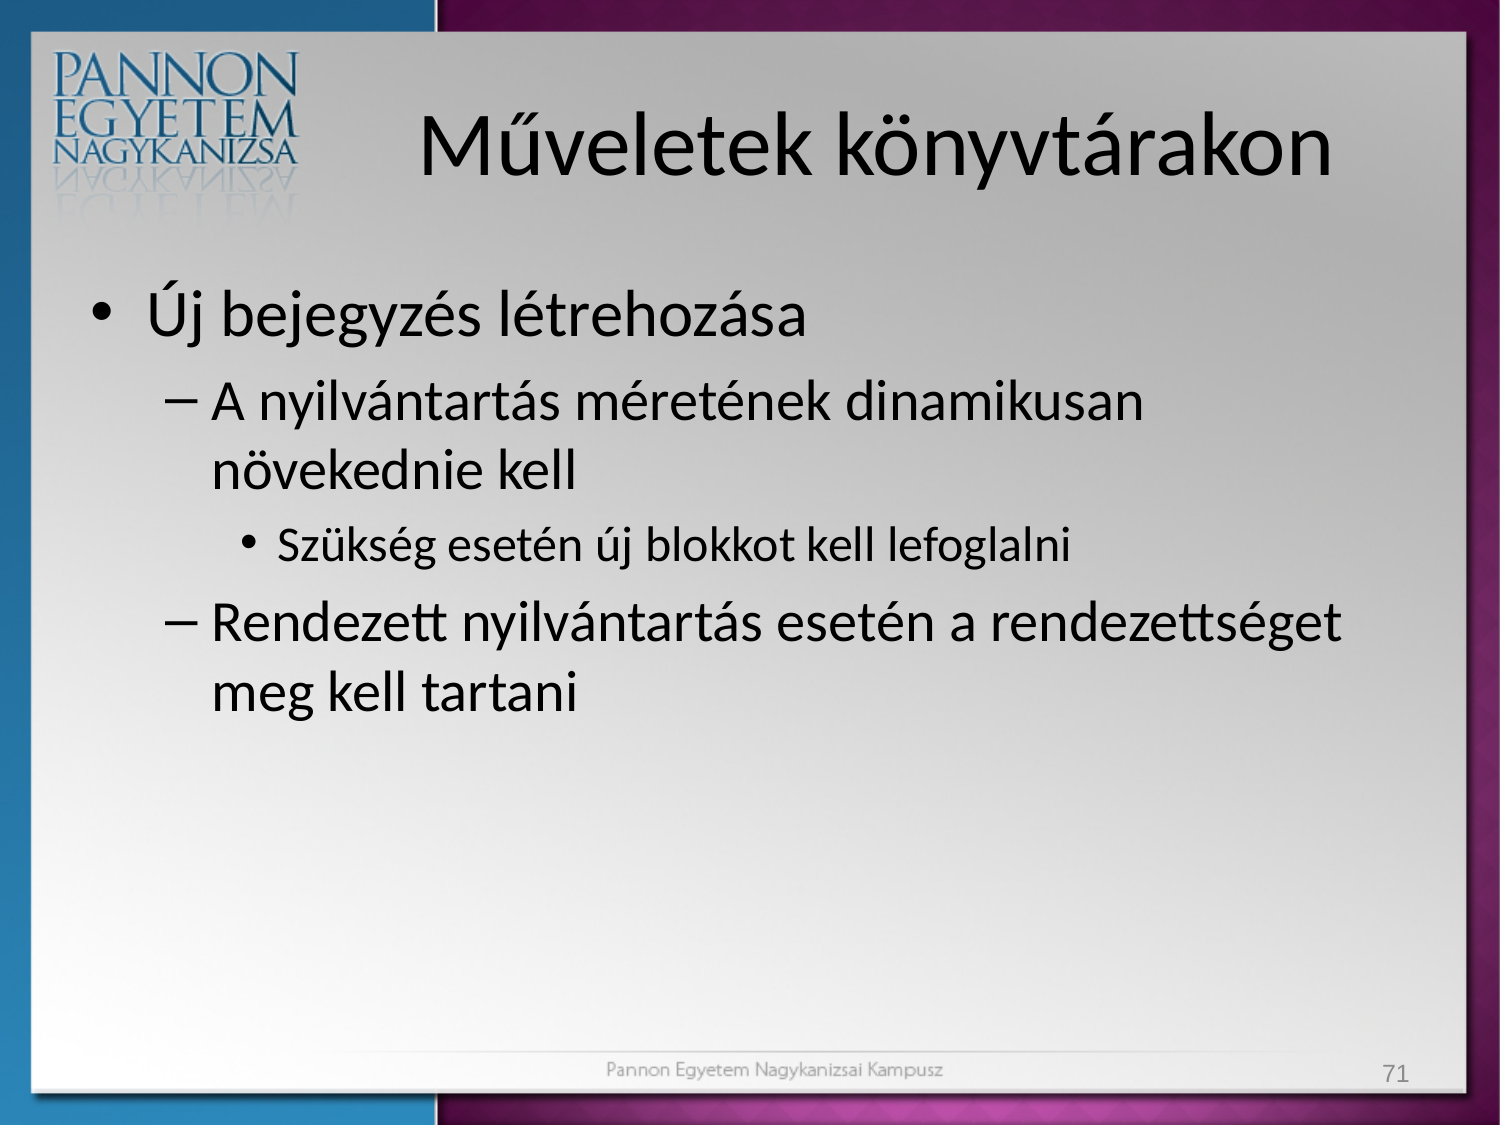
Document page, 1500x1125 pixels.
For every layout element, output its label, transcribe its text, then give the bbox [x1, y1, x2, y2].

list Új bejegyzés létrehozása A nyilvántartás méretének dinamikusan növekednie kell Szükség esetén új blokkot kell lefoglalni Rendezett nyilvántartás esetén a rendezettséget meg kell tartani [75, 262, 1425, 1038]
title Műveletek könyvtárakon [328, 45, 1425, 233]
slide_number 71 [1074, 1042, 1425, 1103]
picture [0, 0, 1500, 1125]
